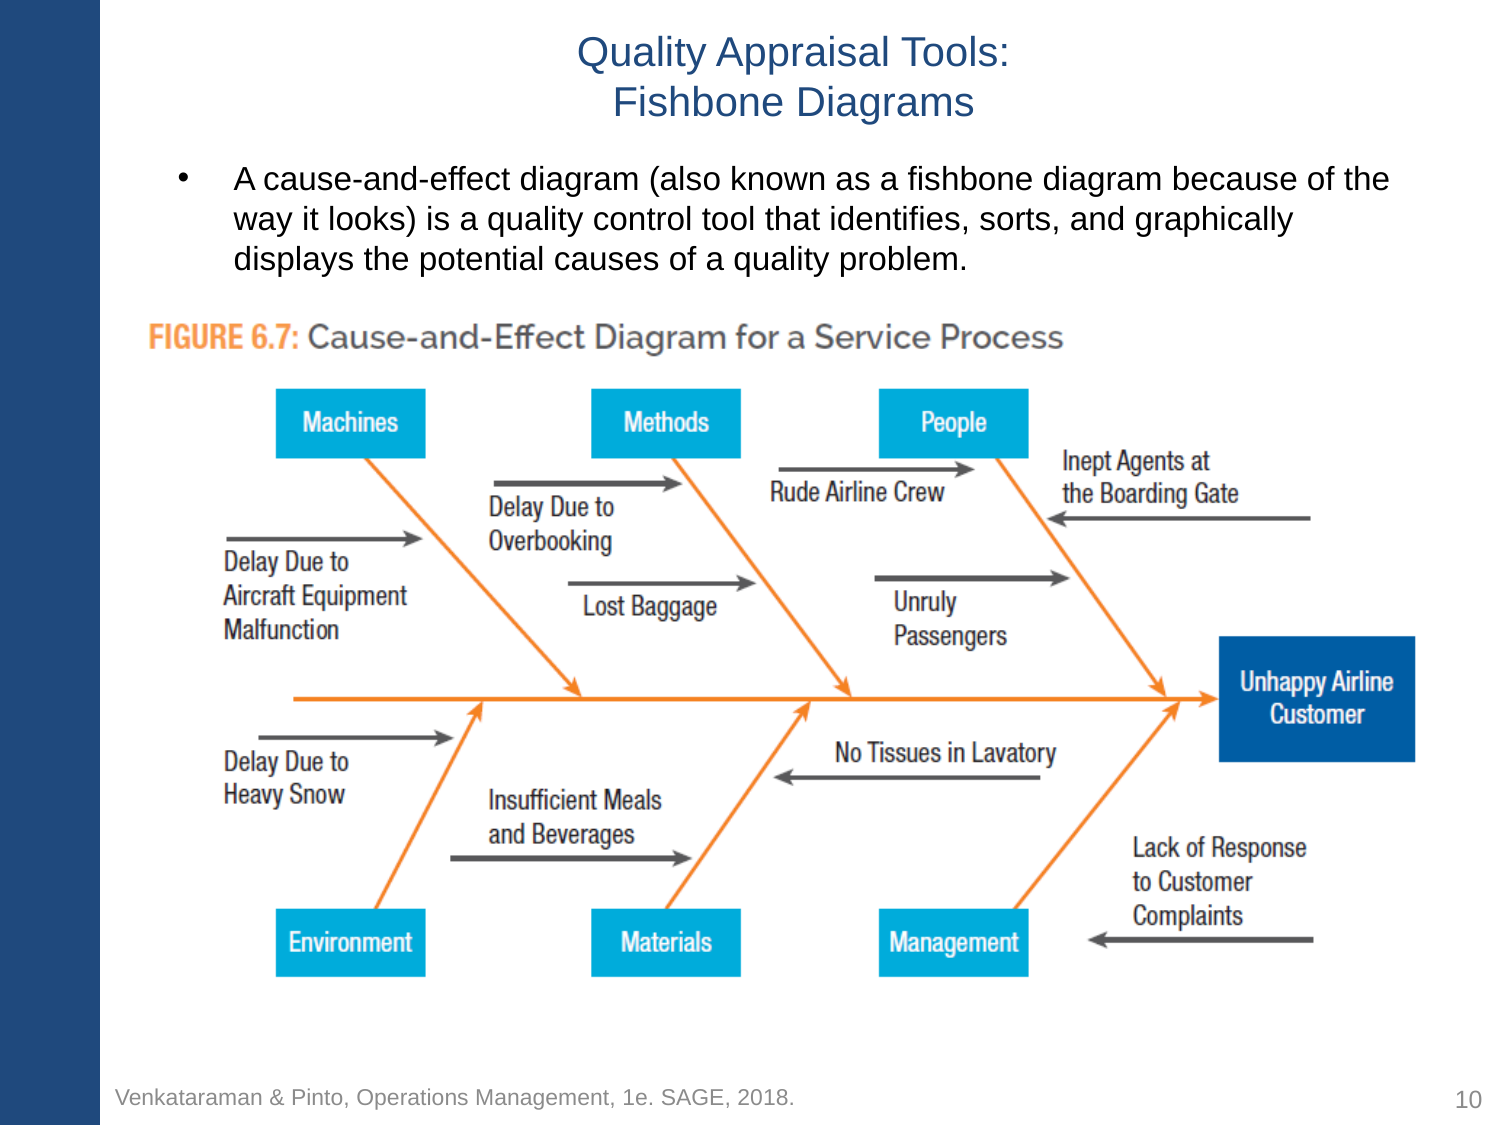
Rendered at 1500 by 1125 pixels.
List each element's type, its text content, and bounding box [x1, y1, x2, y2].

footer Venkataraman & Pinto, Operations Management, 1e. SAGE, 2018. [99, 1074, 1088, 1124]
list A cause-and-effect diagram (also known as a fishbone diagram because of the way it looks) is a quality control tool that identifies, sorts, and graphically displays the potential causes of a quality problem. [162, 149, 1425, 310]
slide_number 10 [1435, 1072, 1498, 1125]
picture [140, 312, 1460, 1029]
title Quality Appraisal Tools: Fishbone Diagrams [162, 0, 1425, 149]
